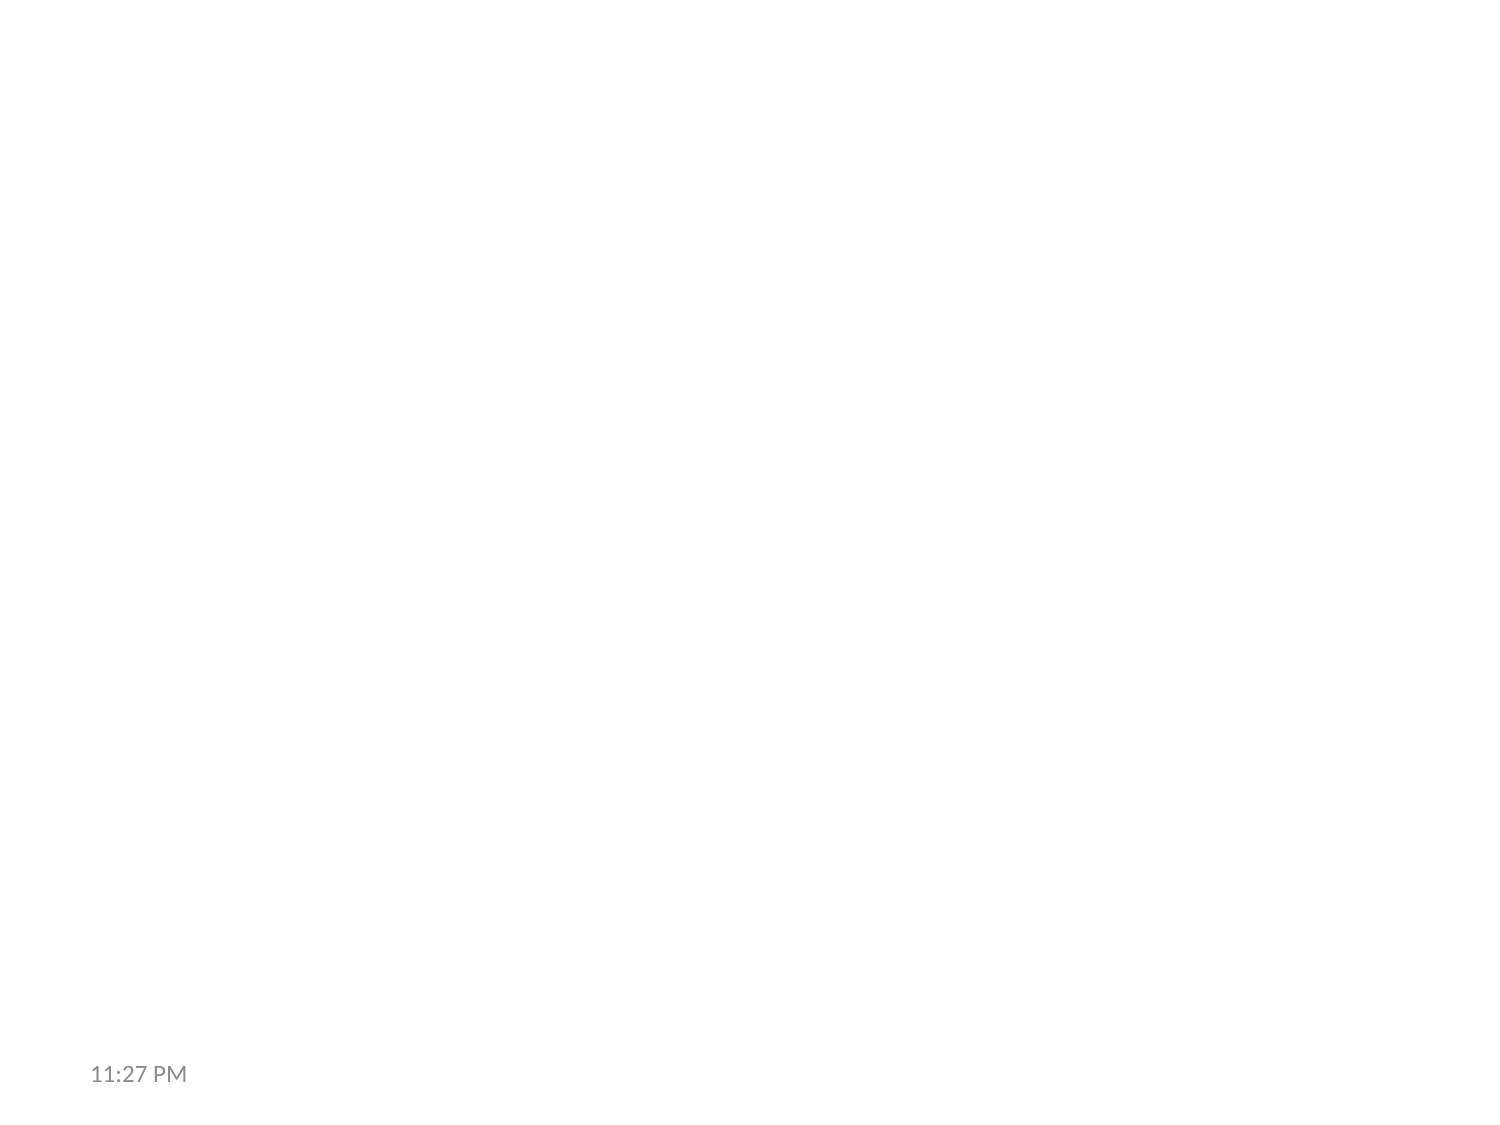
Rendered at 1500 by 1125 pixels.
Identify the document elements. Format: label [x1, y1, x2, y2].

slide_number [75, 1042, 425, 1103]
